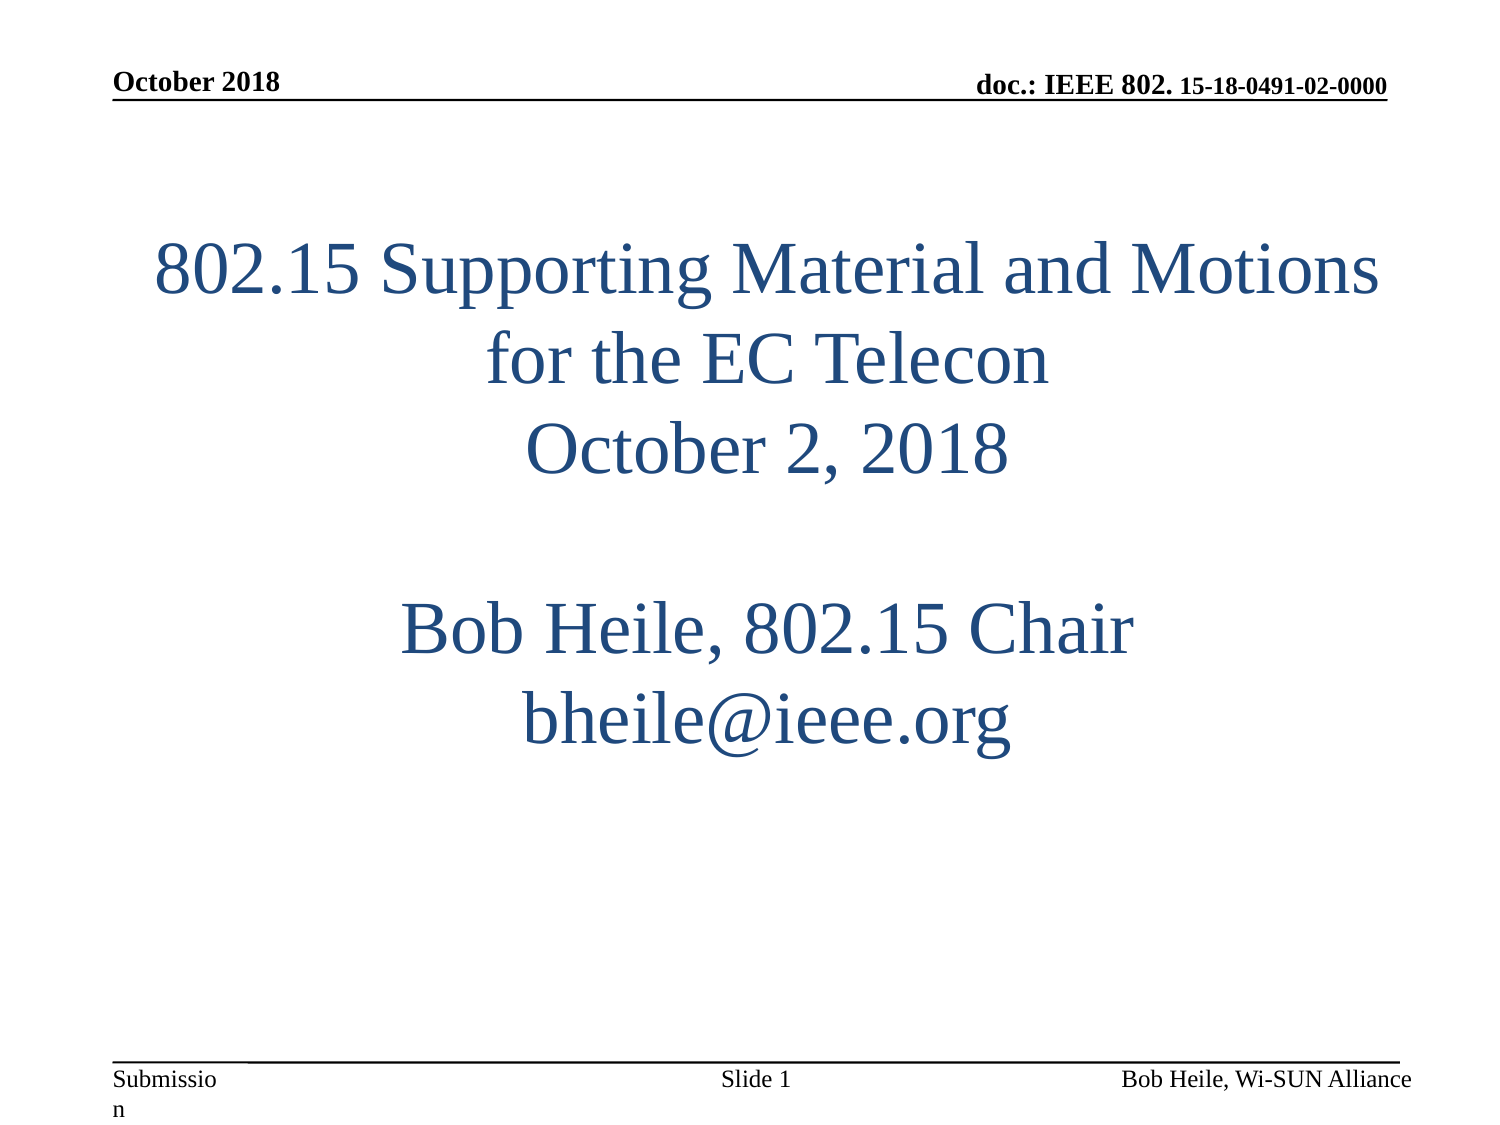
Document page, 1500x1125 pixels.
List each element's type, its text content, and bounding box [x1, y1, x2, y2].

footer Bob Heile, Wi-SUN Alliance [900, 1062, 1413, 1093]
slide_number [112, 62, 375, 98]
slide_number Slide 1 [712, 1062, 800, 1093]
title 802.15 Supporting Material and Motions for the EC Telecon October 2, 2018 Bob Heile, 802.15 Chair bheile@ieee.org [130, 231, 1406, 746]
